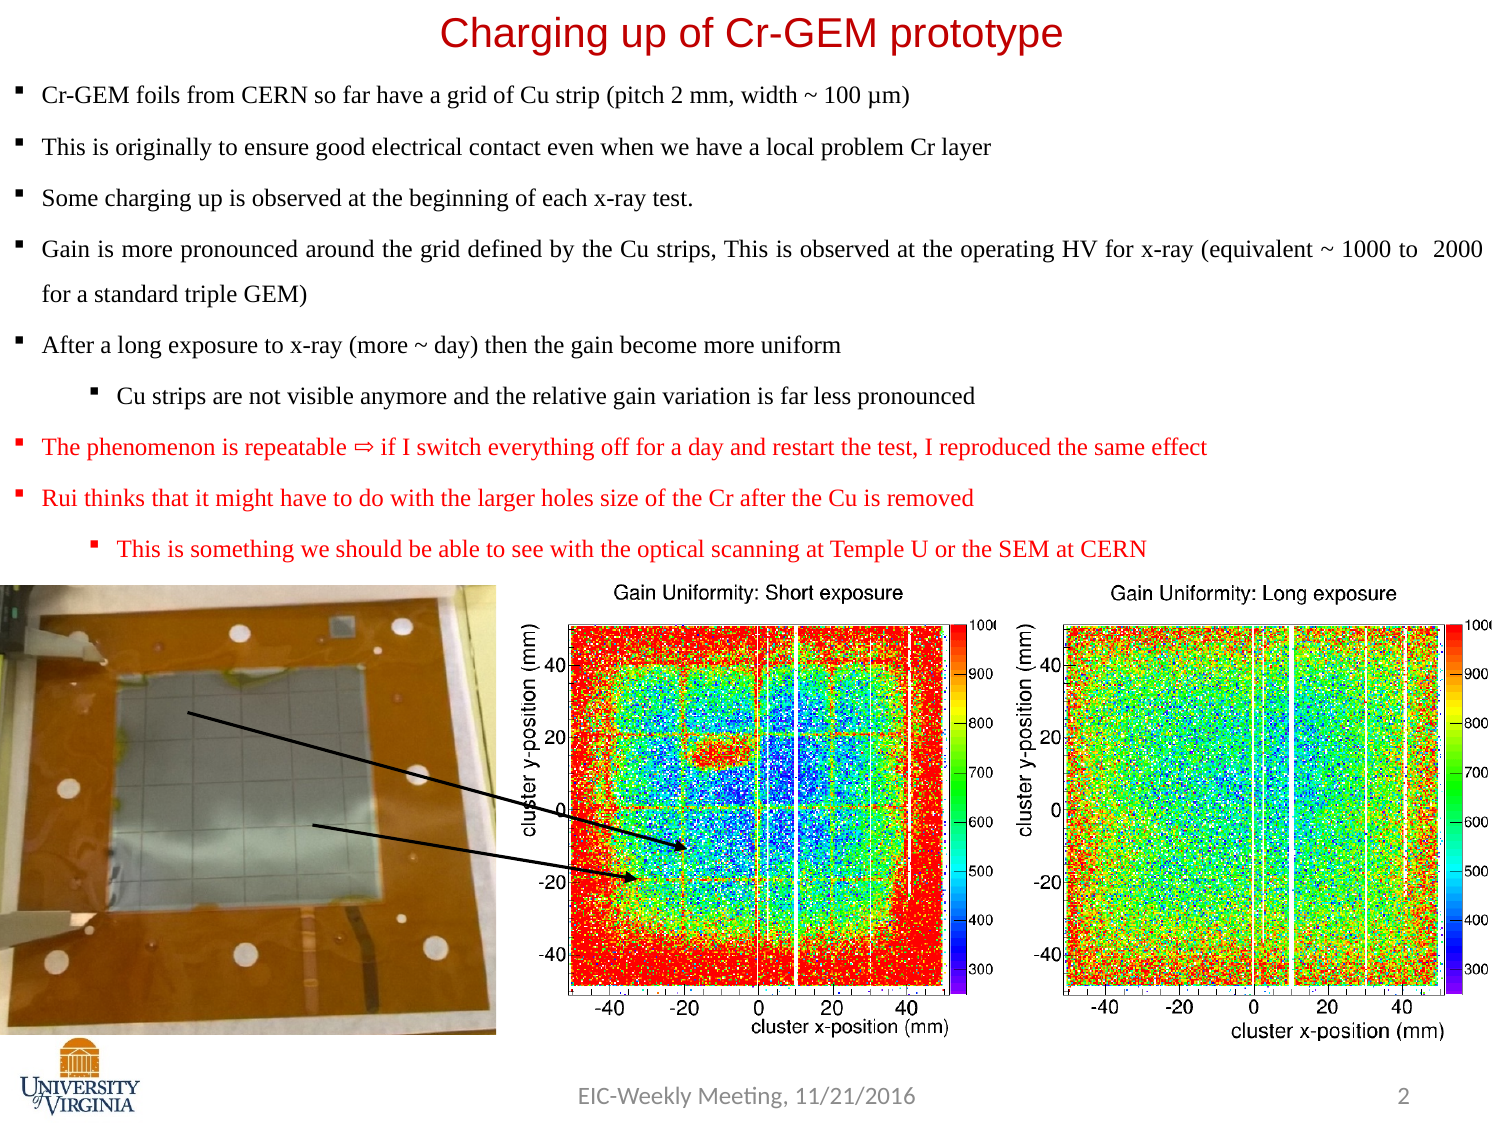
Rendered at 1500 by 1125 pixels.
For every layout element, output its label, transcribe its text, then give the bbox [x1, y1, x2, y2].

title Charging up of Cr-GEM prototype [1, 0, 1500, 56]
picture [0, 1046, 150, 1125]
footer EIC-Weekly Meeting, 11/21/2016 [487, 1065, 1013, 1125]
slide_number 2 [1074, 1065, 1425, 1125]
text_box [0, 573, 1500, 1046]
text_box Cr-GEM foils from CERN so far have a grid of Cu strip (pitch 2 mm, width ~ 100 µm) This is originally to ensure good electrical contact even when we have a local problem Cr layer Some charging up is observed at the beginning of each x-ray test. Gain is more pronounced around the grid defined by the Cu strips, This is observed at the operating HV for x-ray (equivalent ~ 1000 to 2000 for a standard triple GEM) After a long exposure to x-ray (more ~ day) then the gain become more uniform Cu strips are not visible anymore and the relative gain variation is far less pronounced The phenomenon is repeatable ⇨ if I switch everything off for a day and restart the test, I reproduced the same effect Rui thinks that it might have to do with the larger holes size of the Cr after the Cu is removed This is something we should be able to see with the optical scanning at Temple U or the SEM at CERN [0, 56, 1500, 571]
